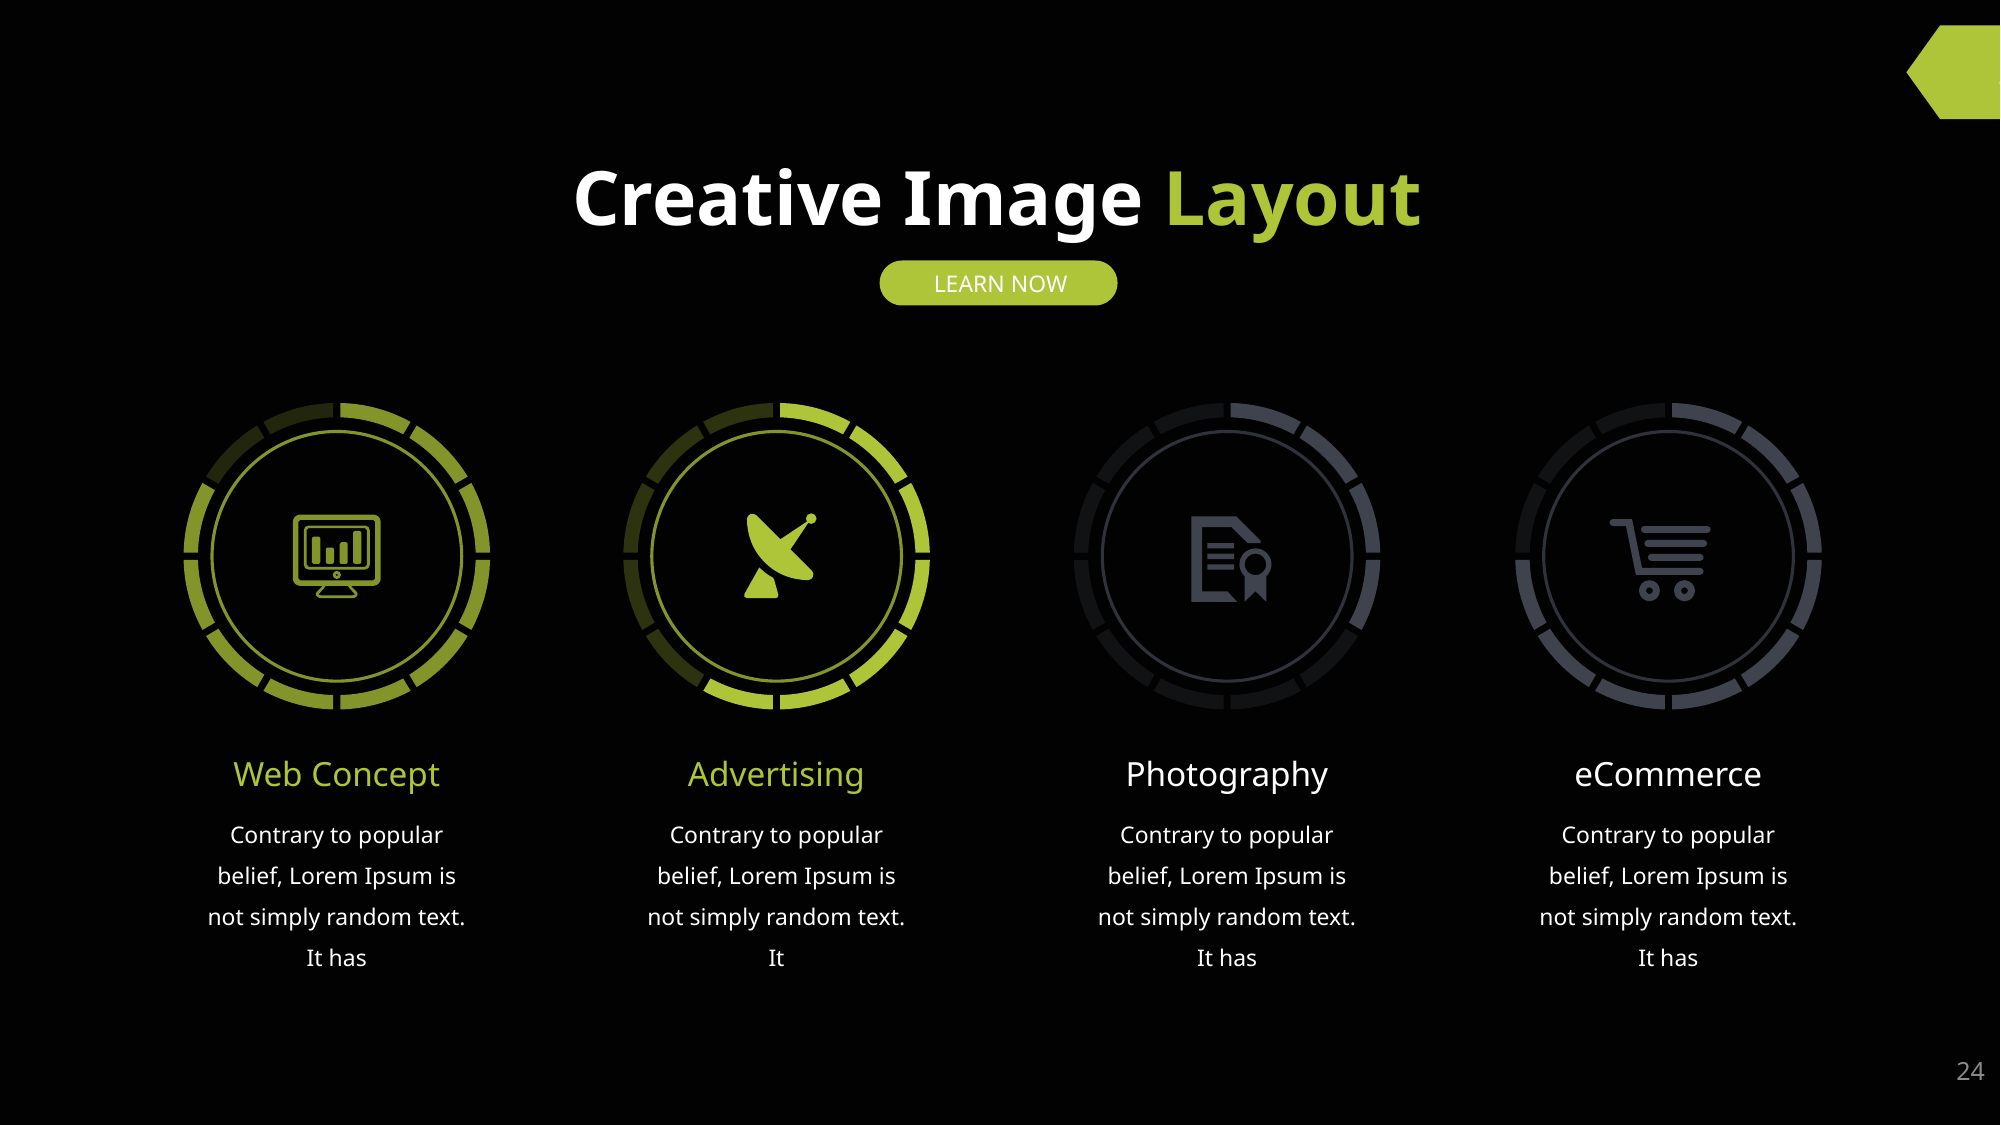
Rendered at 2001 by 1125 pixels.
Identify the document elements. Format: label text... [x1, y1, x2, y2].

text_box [1191, 516, 1272, 602]
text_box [1073, 402, 1381, 710]
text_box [1515, 402, 1822, 710]
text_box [744, 513, 817, 599]
text_box Contrary to popular belief, Lorem Ipsum is not simply random text. It has [1515, 801, 1822, 979]
text_box Creative Image Layout [357, 143, 1637, 248]
slide_number 24 [1550, 1042, 2000, 1103]
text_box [1609, 519, 1711, 602]
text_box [623, 402, 930, 710]
text_box Contrary to popular belief, Lorem Ipsum is not simply random text. It has [183, 801, 490, 979]
text_box Web Concept [173, 745, 500, 801]
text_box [183, 402, 491, 710]
text_box Contrary to popular belief, Lorem Ipsum is not simply random text. It has [1073, 801, 1381, 979]
text_box LEARN NOW [918, 262, 1083, 305]
text_box Contrary to popular belief, Lorem Ipsum is not simply random text. It [623, 801, 930, 979]
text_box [292, 514, 381, 599]
text_box [878, 259, 1119, 307]
text_box Photography [1063, 745, 1391, 801]
text_box eCommerce [1505, 745, 1832, 801]
text_box Advertising [613, 745, 940, 801]
